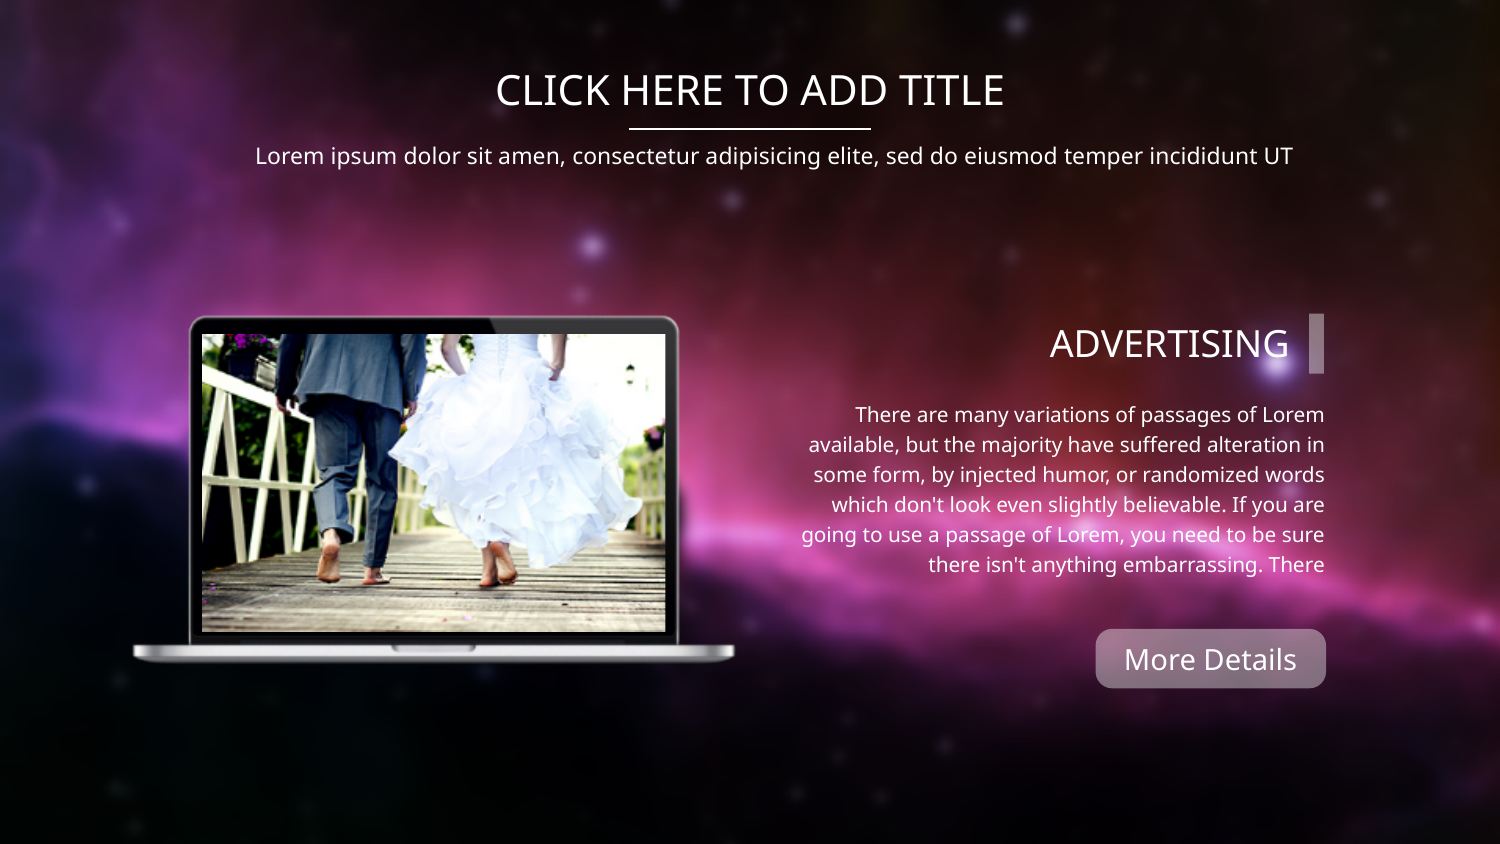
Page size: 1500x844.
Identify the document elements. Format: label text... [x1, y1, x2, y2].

picture [0, 0, 1500, 844]
text_box ADVERTISING [926, 312, 1305, 373]
text_box [1307, 311, 1326, 376]
text_box There are many variations of passages of Lorem available, but the majority have suffered alteration in some form, by injected humor, or randomized words which don't look even slightly believable. If you are going to use a passage of Lorem, you need to be sure there isn't anything embarrassing. There [776, 389, 1340, 580]
text_box More Details [1095, 628, 1327, 689]
